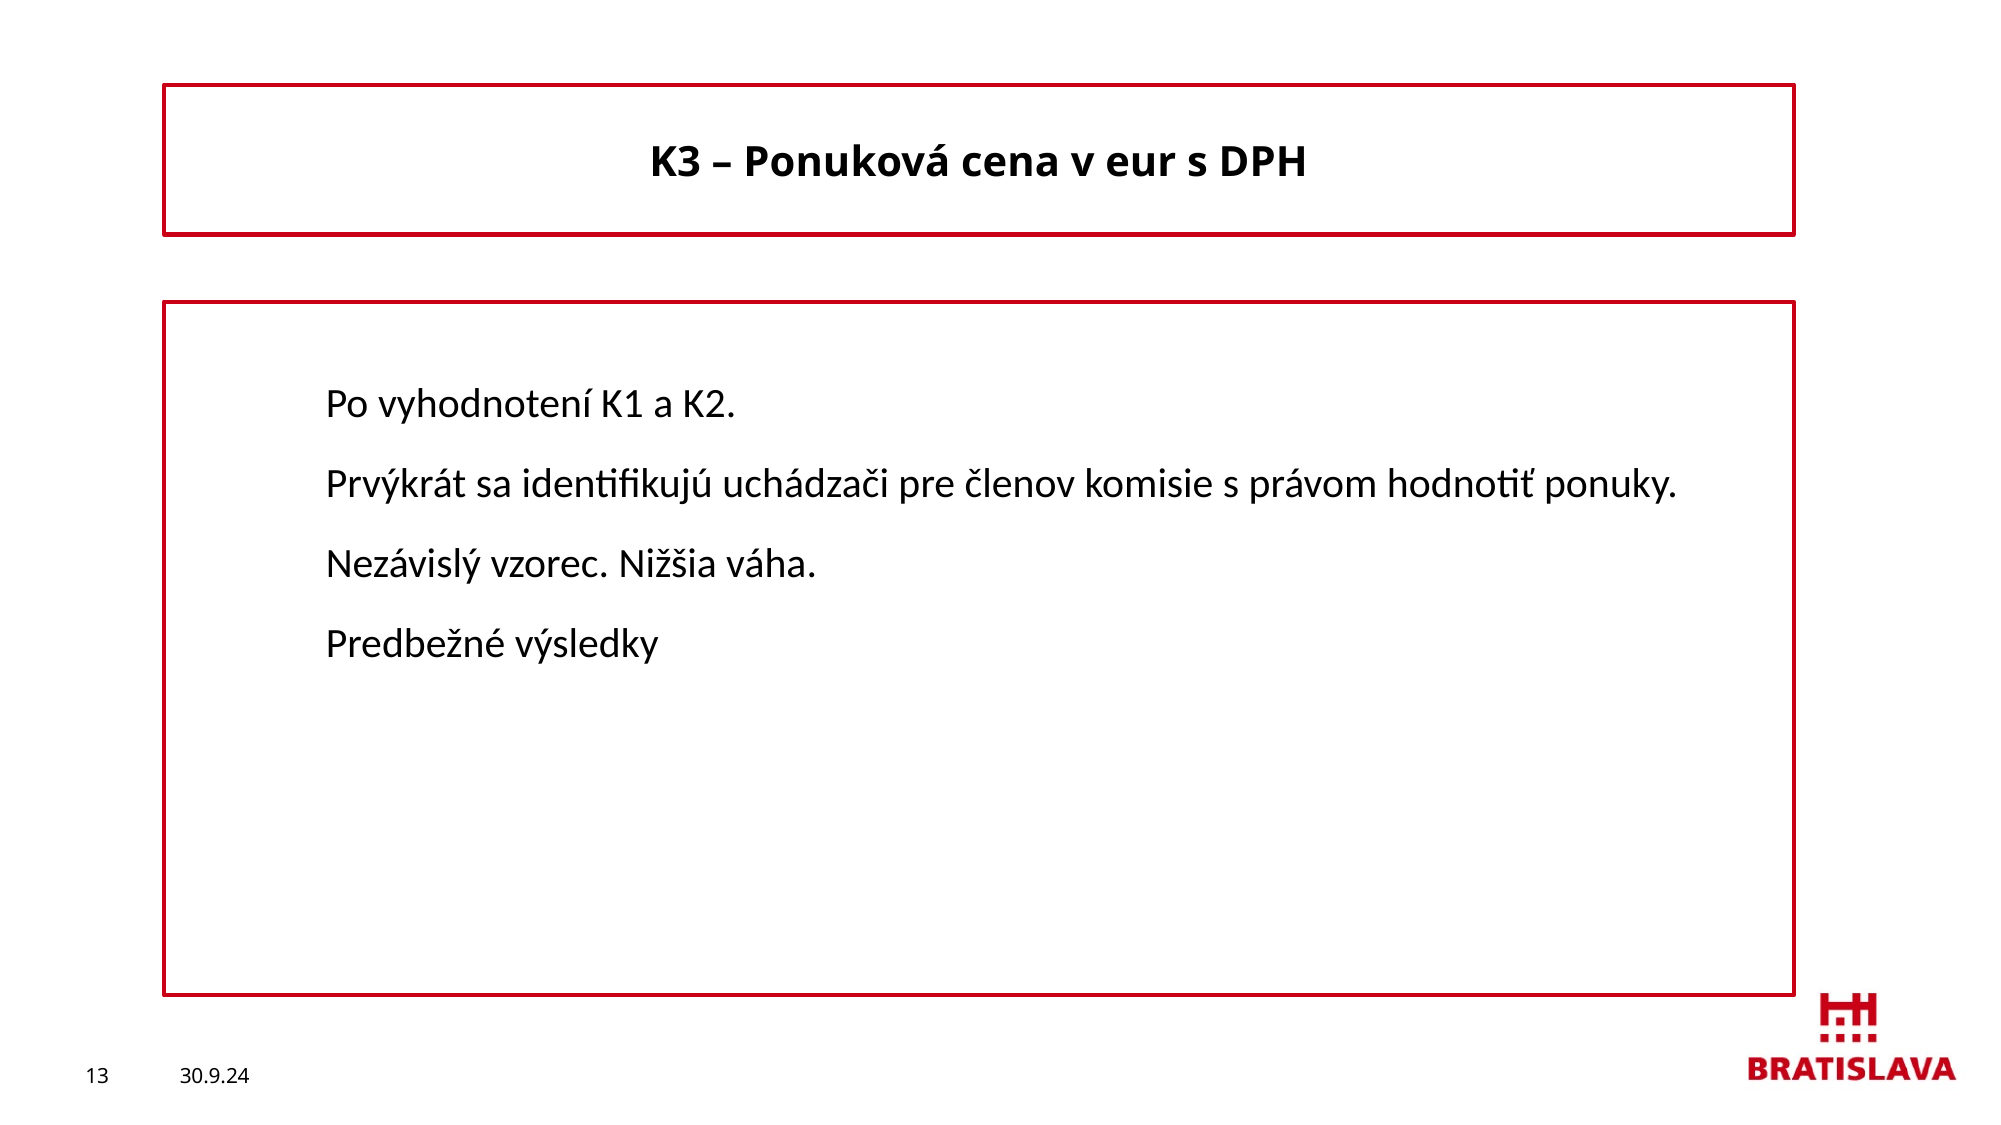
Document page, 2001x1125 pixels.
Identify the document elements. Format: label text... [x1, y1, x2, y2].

text_box K3 – Ponuková cena v eur s DPH [162, 83, 1796, 237]
text_box Po vyhodnotení K1 a K2. Prvýkrát sa identifikujú uchádzači pre členov komisie s právom hodnotiť ponuky. Nezávislý vzorec. Nižšia váha. Predbežné výsledky [162, 300, 1796, 997]
picture [1717, 960, 1982, 1110]
slide_number 13 [85, 1062, 165, 1094]
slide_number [179, 1062, 417, 1094]
